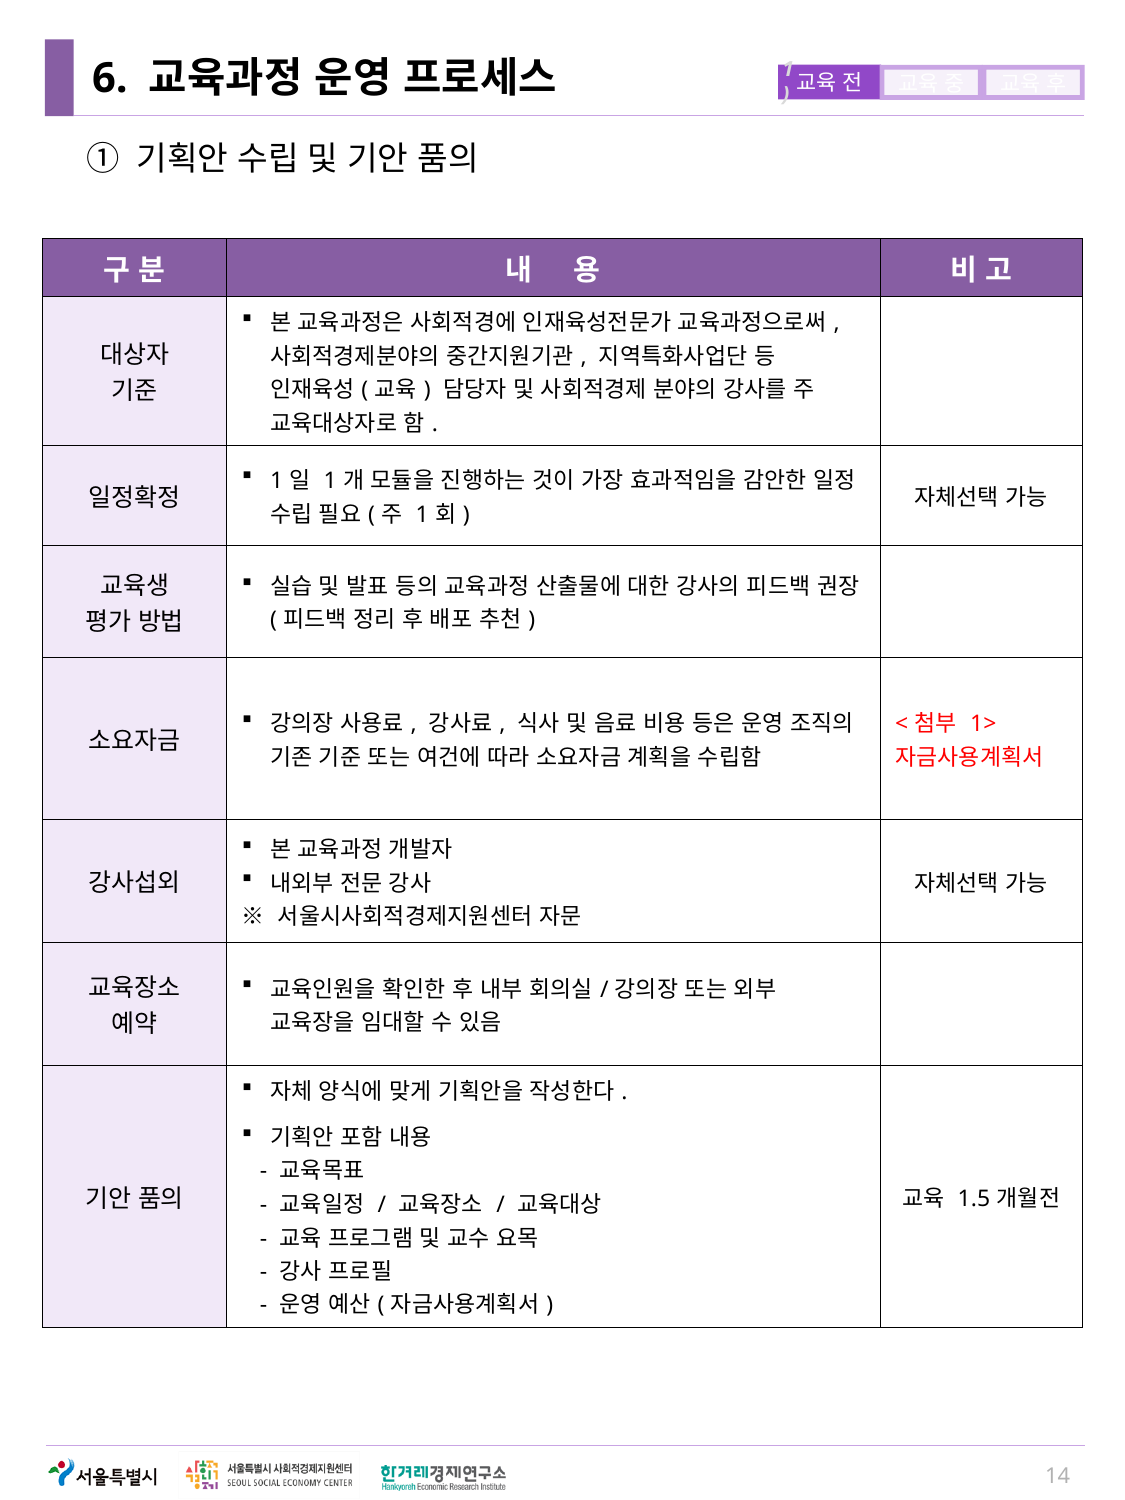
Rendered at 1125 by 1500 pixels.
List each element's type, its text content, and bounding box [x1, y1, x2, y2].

table_cell 교육생 평가 방법 [43, 546, 226, 657]
table_header 내 용 [227, 239, 880, 296]
table_cell 1일 1개 모듈을 진행하는 것이 가장 효과적임을 감안한 일정 수립 필요(주 1회) [227, 446, 880, 545]
table_cell 교육 1.5개월전 [881, 1066, 1082, 1327]
table_cell 본 교육과정은 사회적경에 인재육성전문가 교육과정으로써, 사회적경제분야의 중간지원기관, 지역특화사업단 등 인재육성(교육) 담당자 및 사회적경제 분야의 강사를 주 교육대상자로 함. [227, 297, 880, 445]
table_cell 소요자금 [43, 658, 226, 819]
picture [381, 1465, 506, 1491]
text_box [780, 55, 1083, 98]
table_cell 기안 품의 [43, 1066, 226, 1327]
table_cell 본 교육과정 개발자 내외부 전문 강사 ※ 서울시사회적경제지원센터 자문 [227, 820, 880, 942]
slide_number 14 [832, 1436, 1086, 1500]
table_cell [881, 546, 1082, 657]
table_cell 자체 양식에 맞게 기획안을 작성한다. 기획안 포함 내용 - 교육목표 - 교육일정 / 교육장소 / 교육대상 - 교육 프로그램 및 교수 요목 - 강사 프로필 - 운영 예산(자금사용계획서) [227, 1066, 880, 1327]
table_header 구 분 [43, 239, 226, 296]
table_cell 자체선택 가능 [881, 820, 1082, 942]
table_cell 실습 및 발표 등의 교육과정 산출물에 대한 강사의 피드백 권장(피드백 정리 후 배포 추천) [227, 546, 880, 657]
table_header 비 고 [881, 239, 1082, 296]
table_cell 대상자 기준 [43, 297, 226, 445]
table_cell 자체선택 가능 [881, 446, 1082, 545]
table_cell [881, 297, 1082, 445]
table_cell 교육장소 예약 [43, 943, 226, 1065]
picture [48, 1457, 157, 1486]
table_cell 일정확정 [43, 446, 226, 545]
text_box ① 기획안 수립 및 기안 품의 [71, 130, 494, 185]
picture [178, 1451, 360, 1499]
table_cell 강사섭외 [43, 820, 226, 942]
table_cell 교육인원을 확인한 후 내부 회의실/강의장 또는 외부 교육장을 임대할 수 있음 [227, 943, 880, 1065]
title 6. 교육과정 운영 프로세스 [77, 49, 1034, 110]
table_cell [881, 943, 1082, 1065]
table_cell 강의장 사용료, 강사료, 식사 및 음료 비용 등은 운영 조직의 기존 기준 또는 여건에 따라 소요자금 계획을 수립함 [227, 658, 880, 819]
table_cell <첨부 1> 자금사용계획서 [881, 658, 1082, 819]
